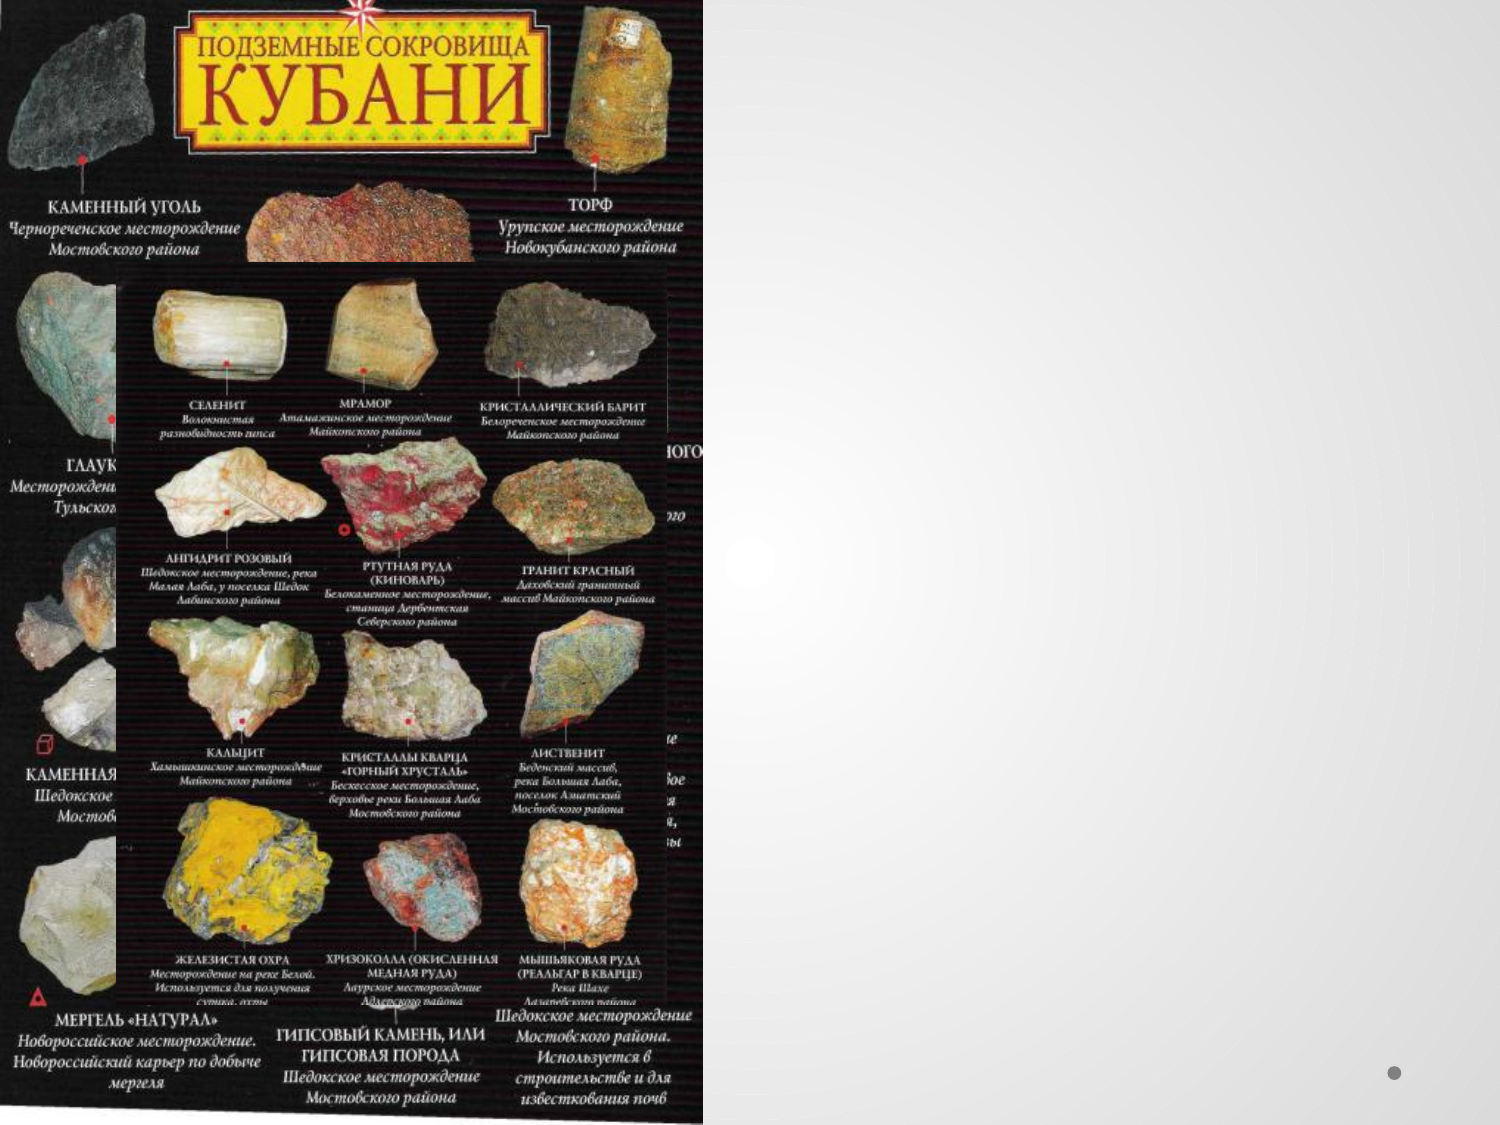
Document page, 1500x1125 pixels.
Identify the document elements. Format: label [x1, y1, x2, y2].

list [116, 262, 667, 1006]
list [0, 0, 703, 1125]
